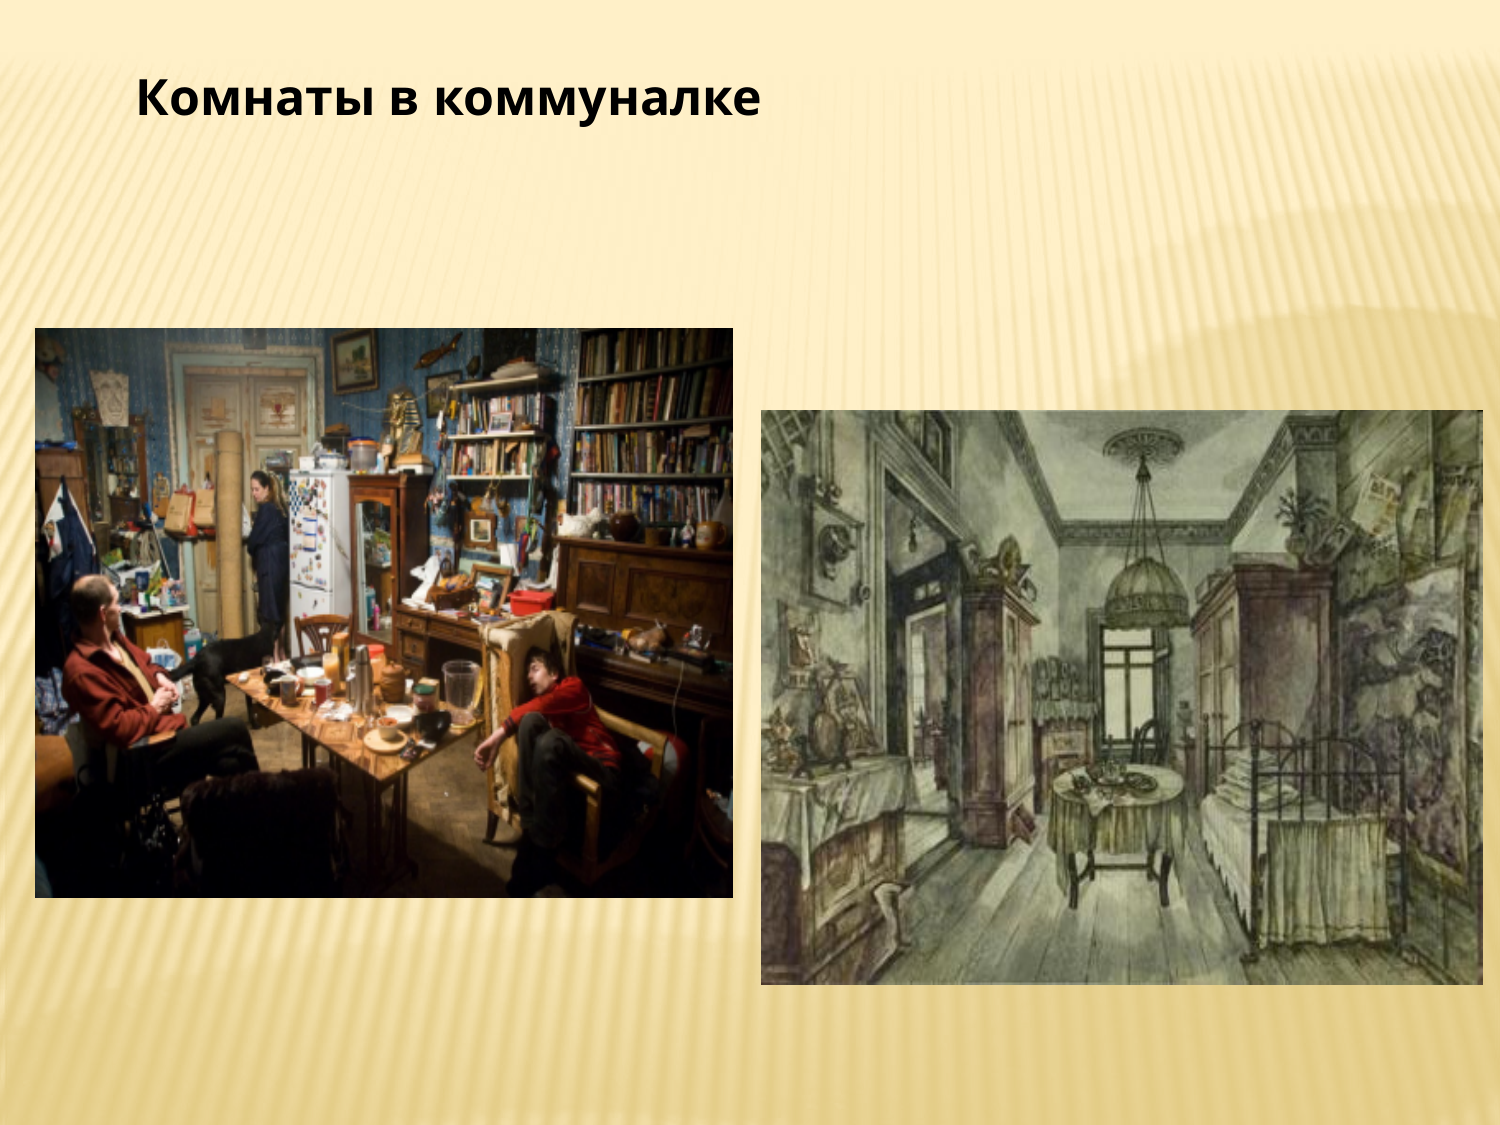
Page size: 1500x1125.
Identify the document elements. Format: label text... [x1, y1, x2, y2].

picture [34, 327, 734, 898]
picture [761, 409, 1484, 985]
text_box Комнаты в коммуналке [120, 58, 778, 134]
